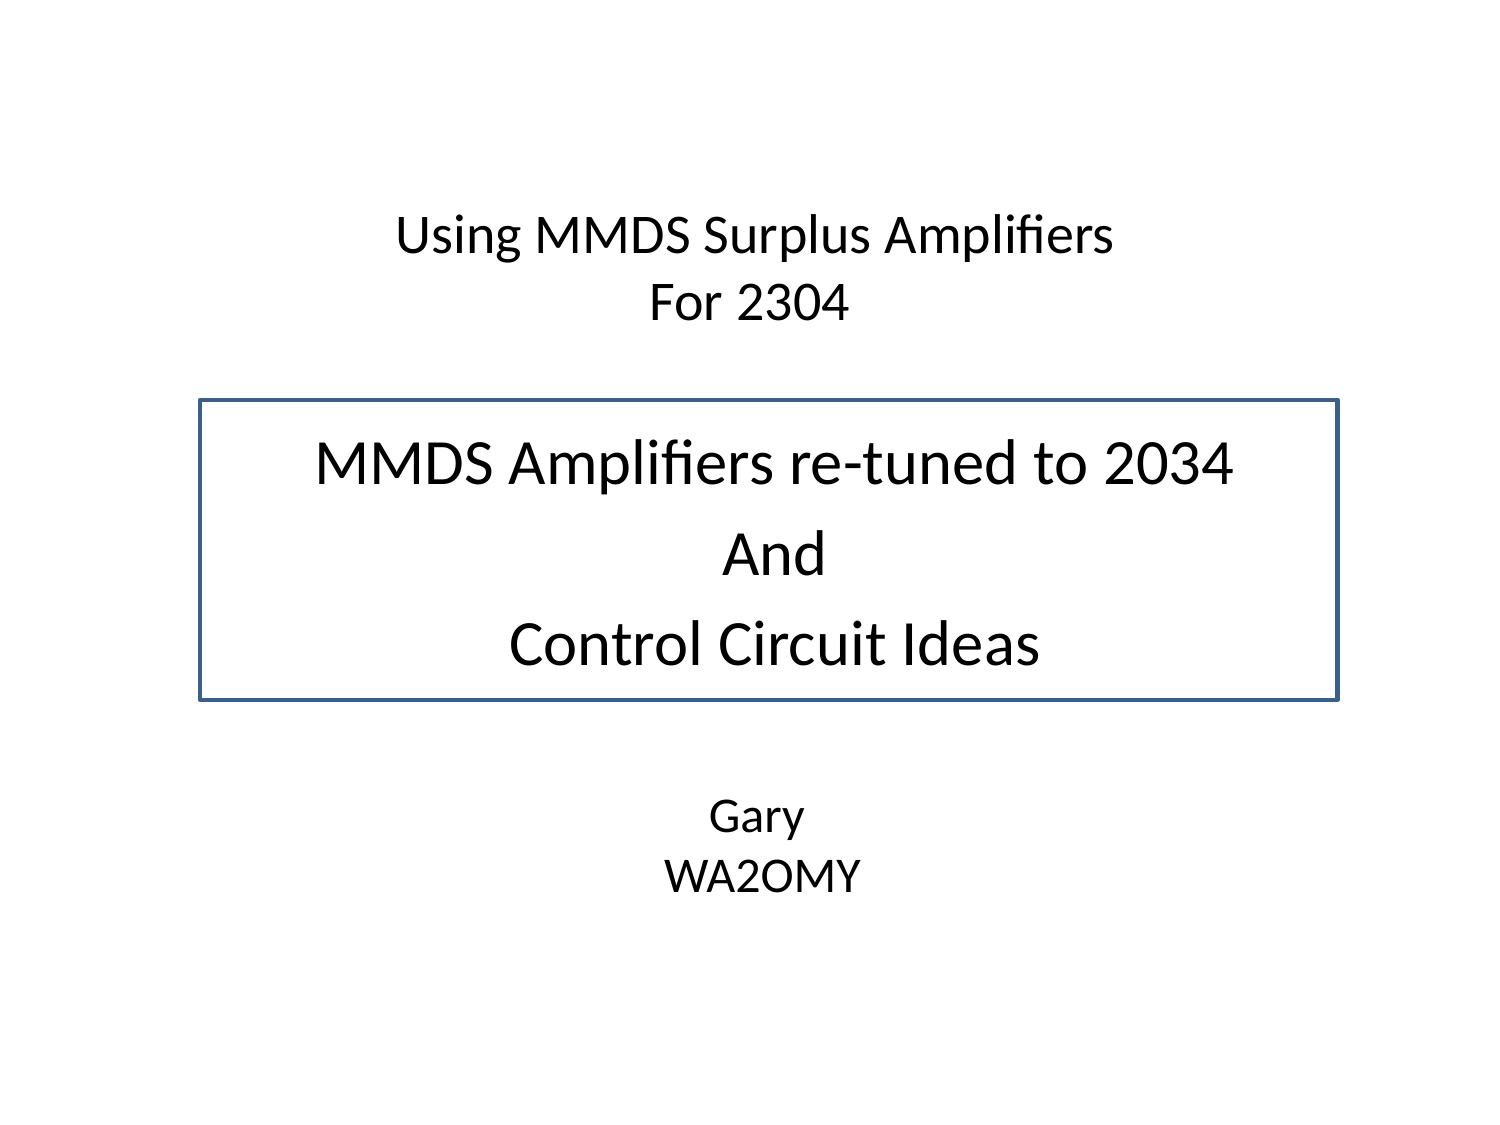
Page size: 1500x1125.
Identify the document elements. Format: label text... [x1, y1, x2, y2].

text_box [198, 398, 1340, 702]
text_box Gary WA2OMY [487, 774, 1038, 910]
title Using MMDS Surplus Amplifiers For 2304 [112, 187, 1388, 463]
